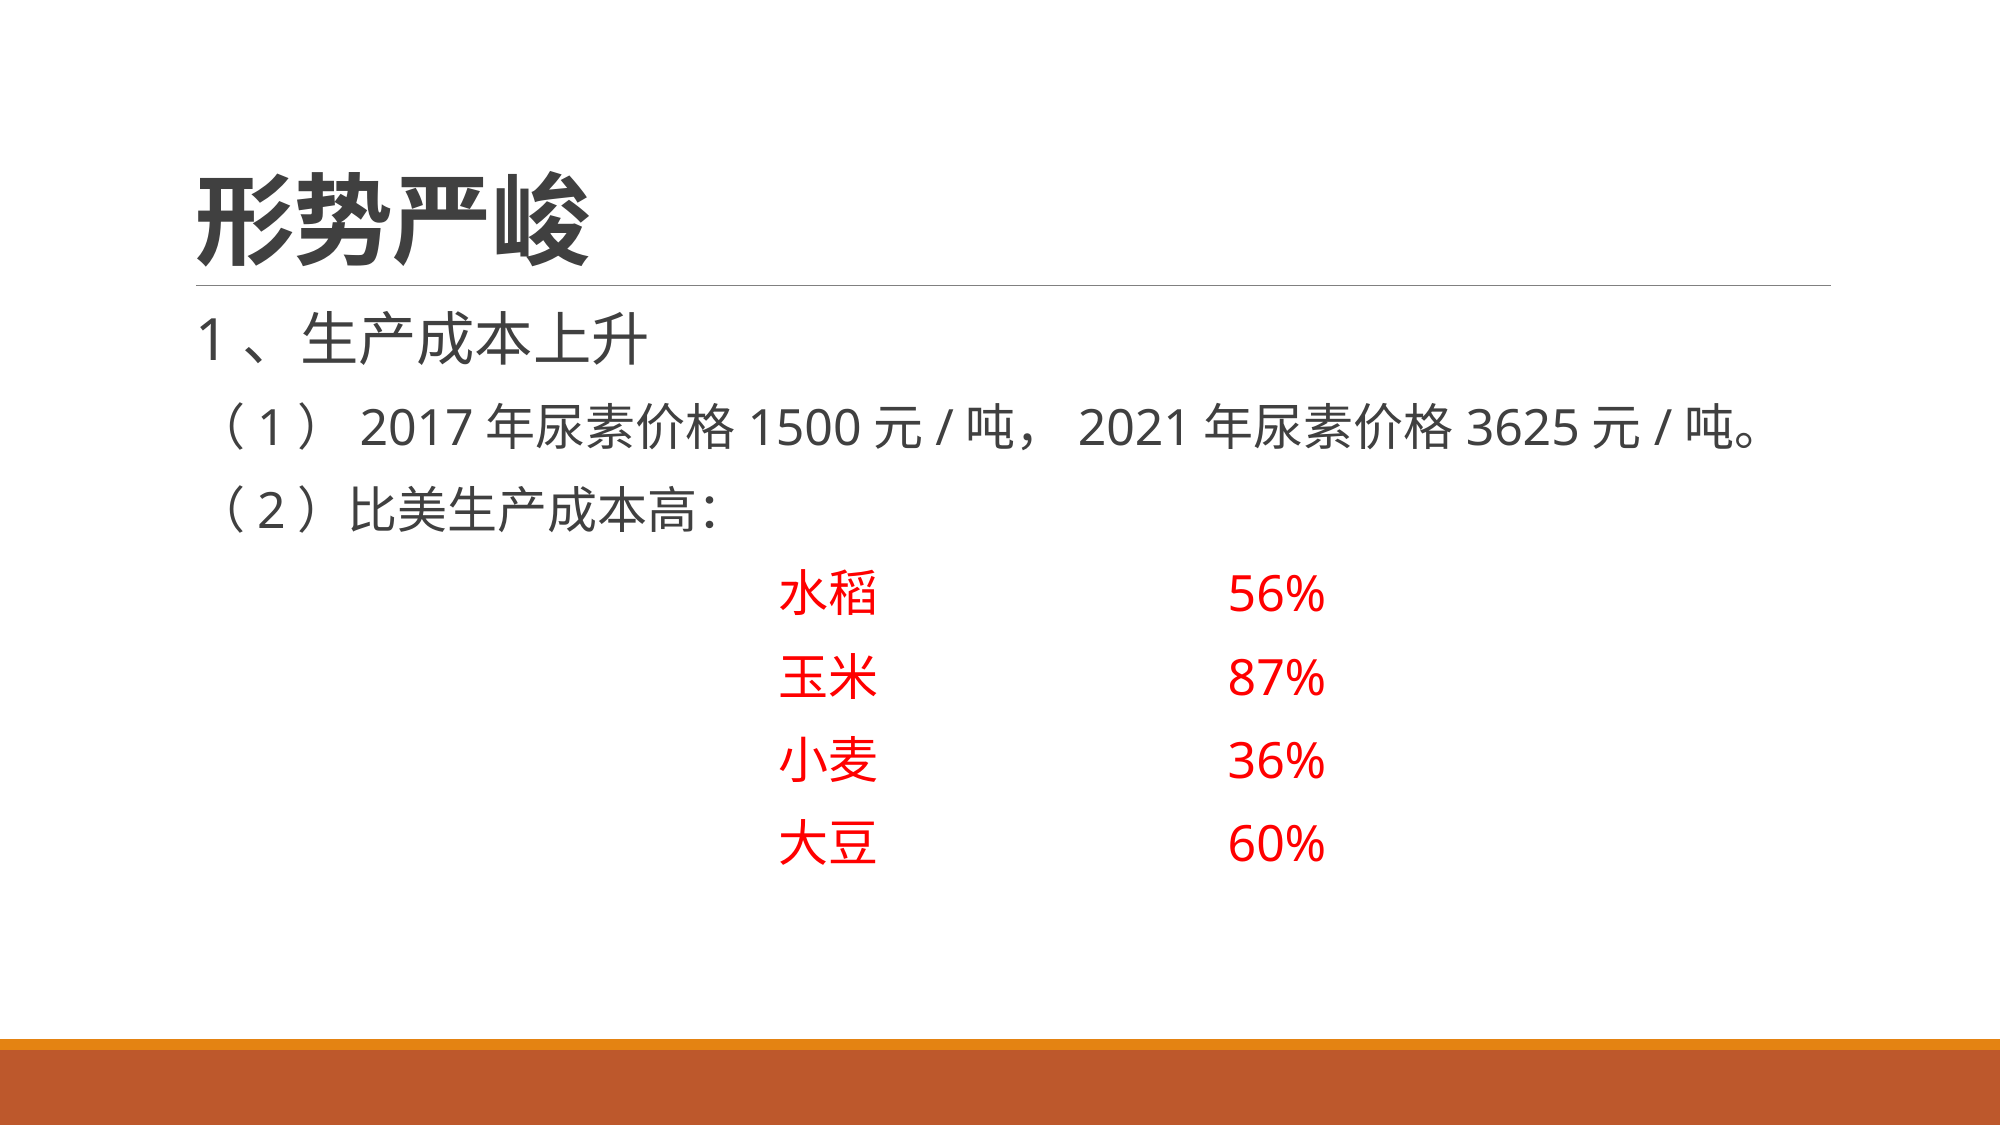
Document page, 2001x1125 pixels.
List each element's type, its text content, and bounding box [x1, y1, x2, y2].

list 1、生产成本上升 （1）2017年尿素价格1500元/吨，2021年尿素价格3625元/吨。 （2）比美生产成本高： 水稻 56% 玉米 87% 小麦 36% 大豆 60% [180, 302, 1830, 963]
title 形势严峻 [180, 47, 1830, 285]
